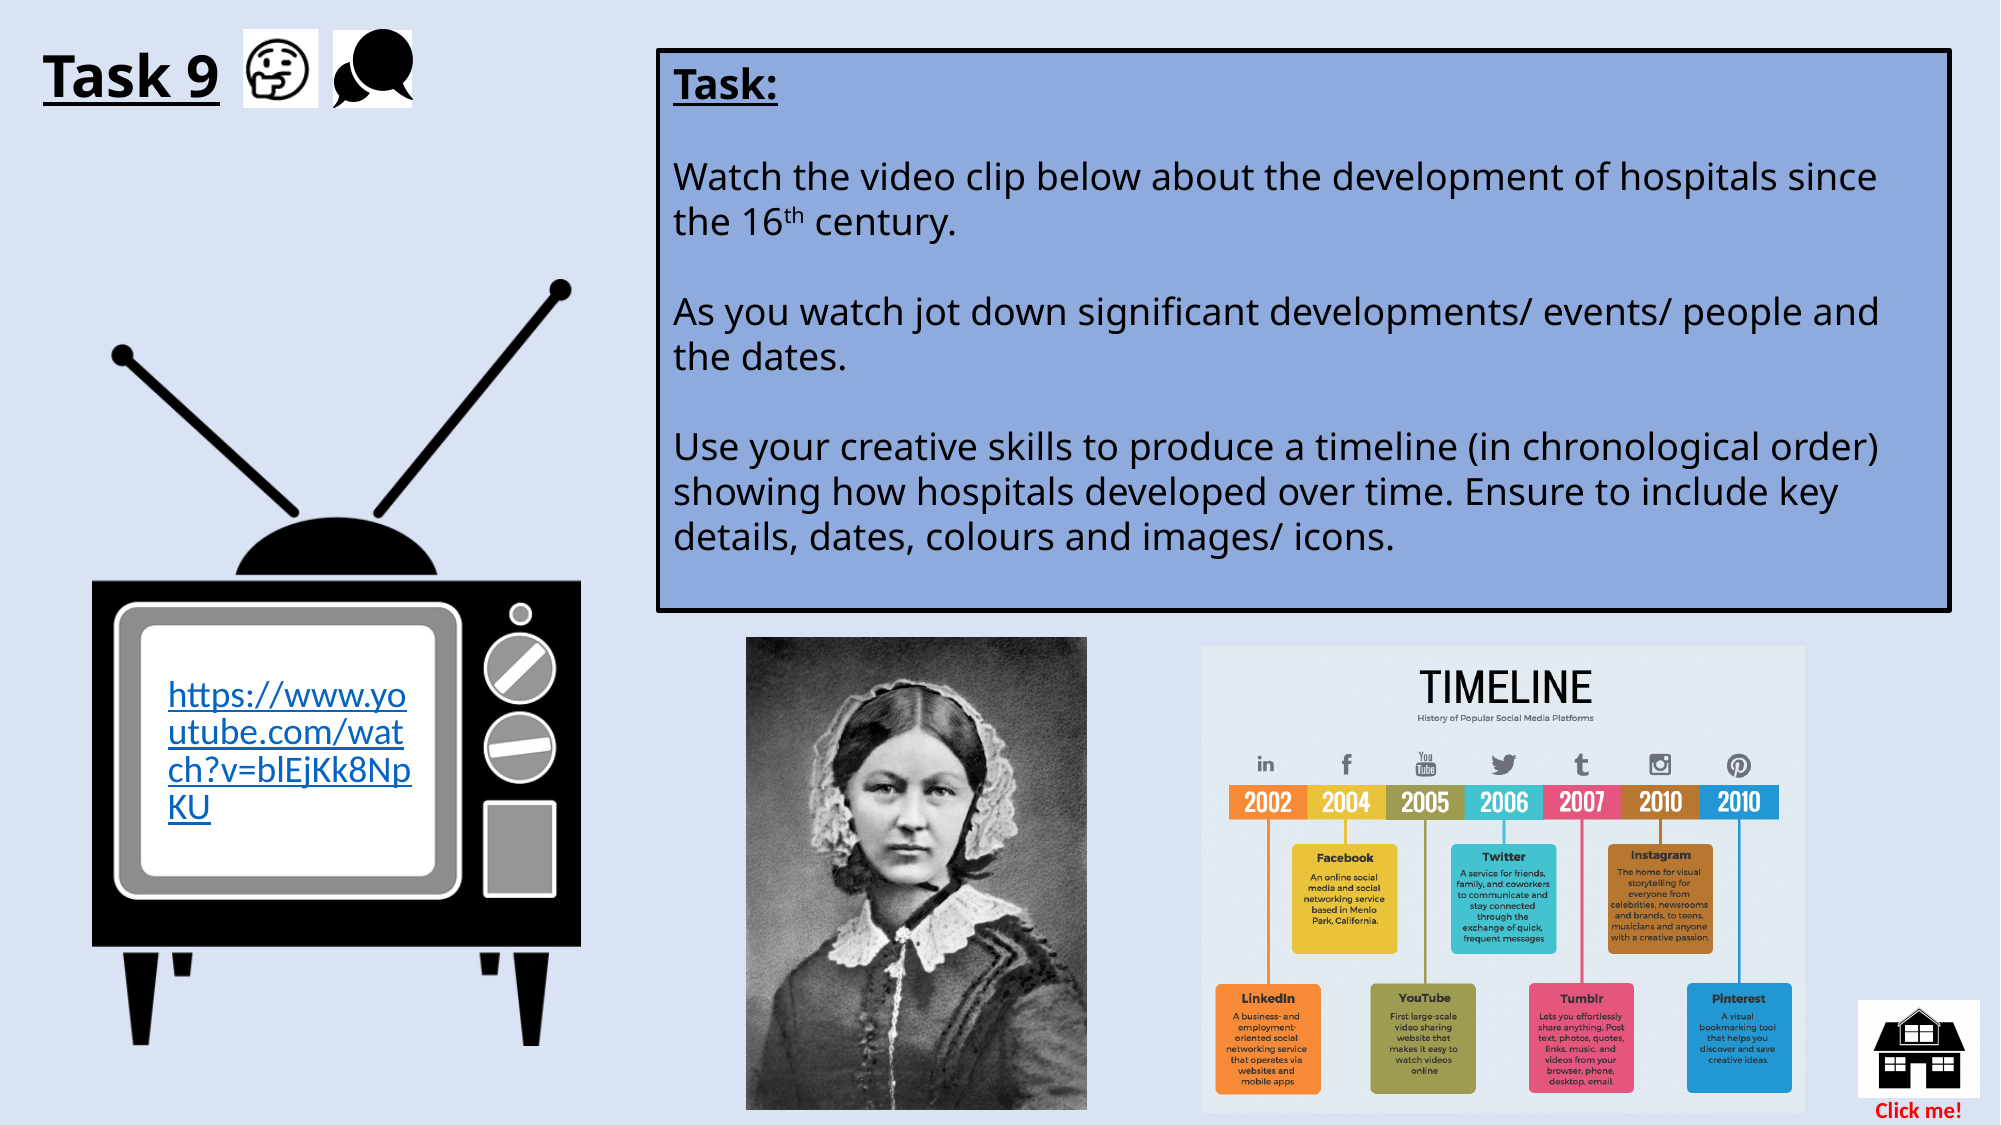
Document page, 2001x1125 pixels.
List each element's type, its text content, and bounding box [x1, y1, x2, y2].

picture [1858, 1000, 1980, 1098]
text_box Task 9 [27, 31, 495, 117]
picture [746, 637, 1087, 1110]
text_box Click me! [1858, 1098, 1980, 1125]
picture [1201, 646, 1805, 1113]
picture [333, 29, 413, 108]
picture [243, 29, 319, 108]
text_box Task: Watch the video clip below about the development of hospitals since the 16th century. As you watch jot down significant developments/ events/ people and the dates. Use your creative skills to produce a timeline (in chronological order) showing how hospitals developed over time. Ensure to include key details, dates, colours and images/ icons. [658, 50, 1950, 611]
picture [92, 279, 581, 1046]
